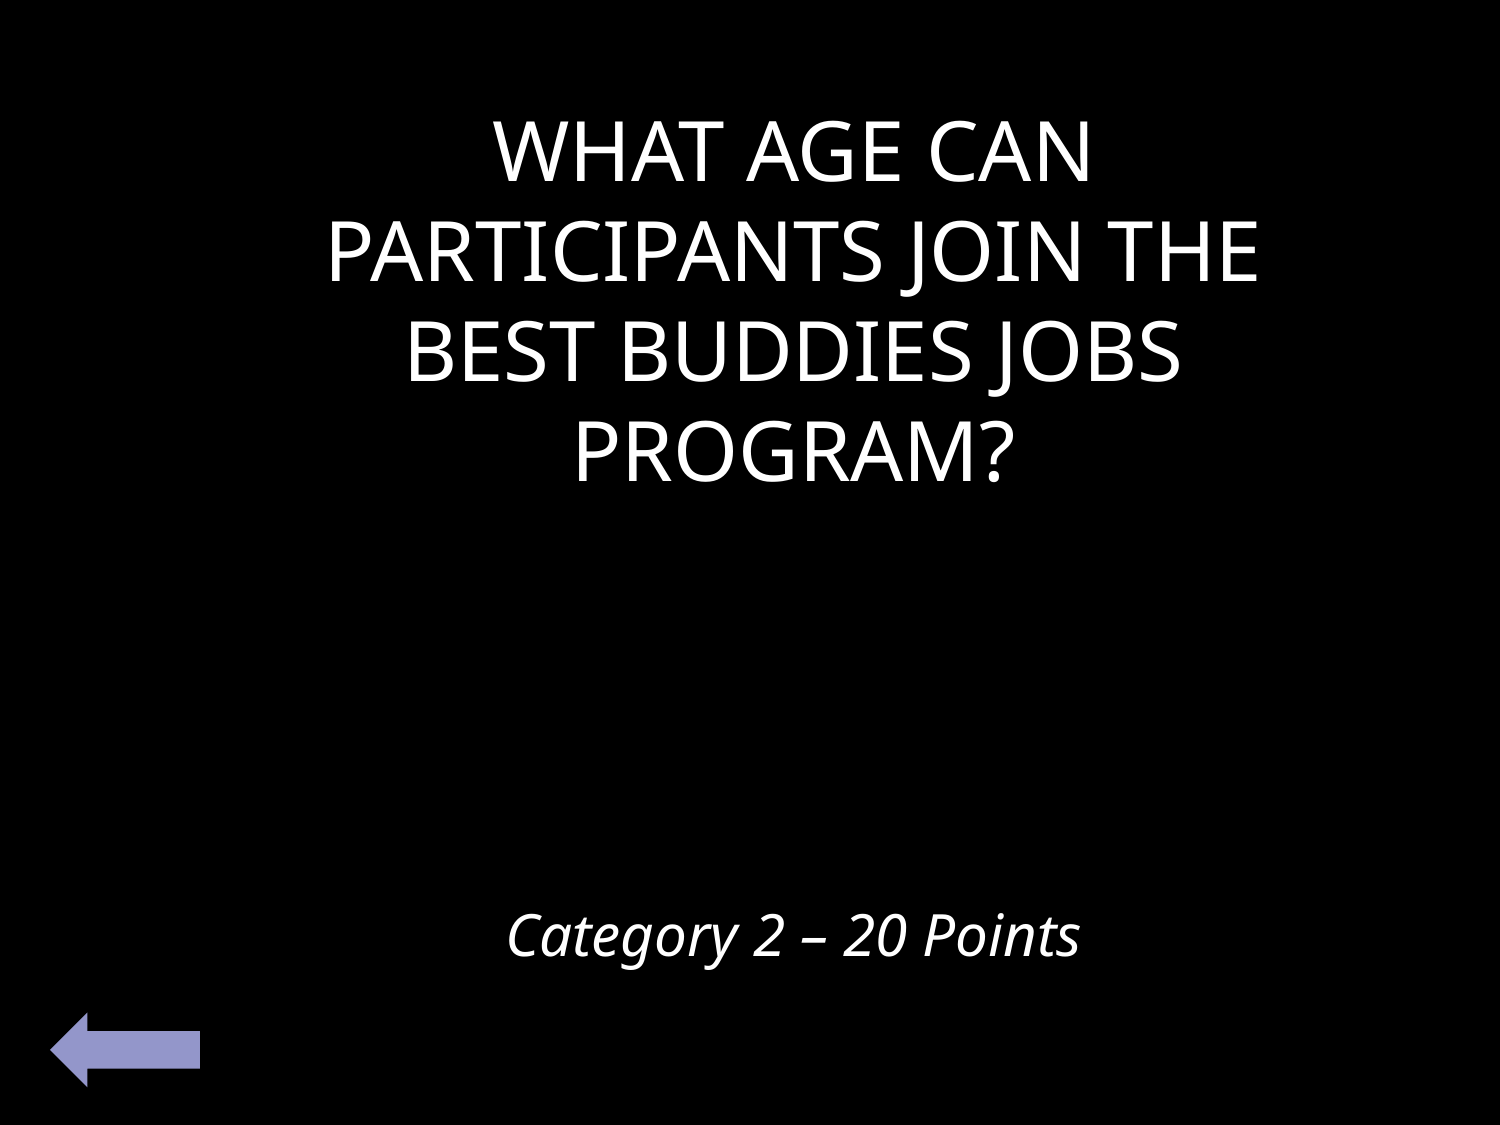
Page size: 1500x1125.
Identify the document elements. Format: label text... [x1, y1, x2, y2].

text_box WHAT AGE CAN PARTICIPANTS JOIN THE BEST BUDDIES JOBS PROGRAM? Category 2 – 20 Points [237, 90, 1350, 976]
text_box [49, 1012, 200, 1088]
